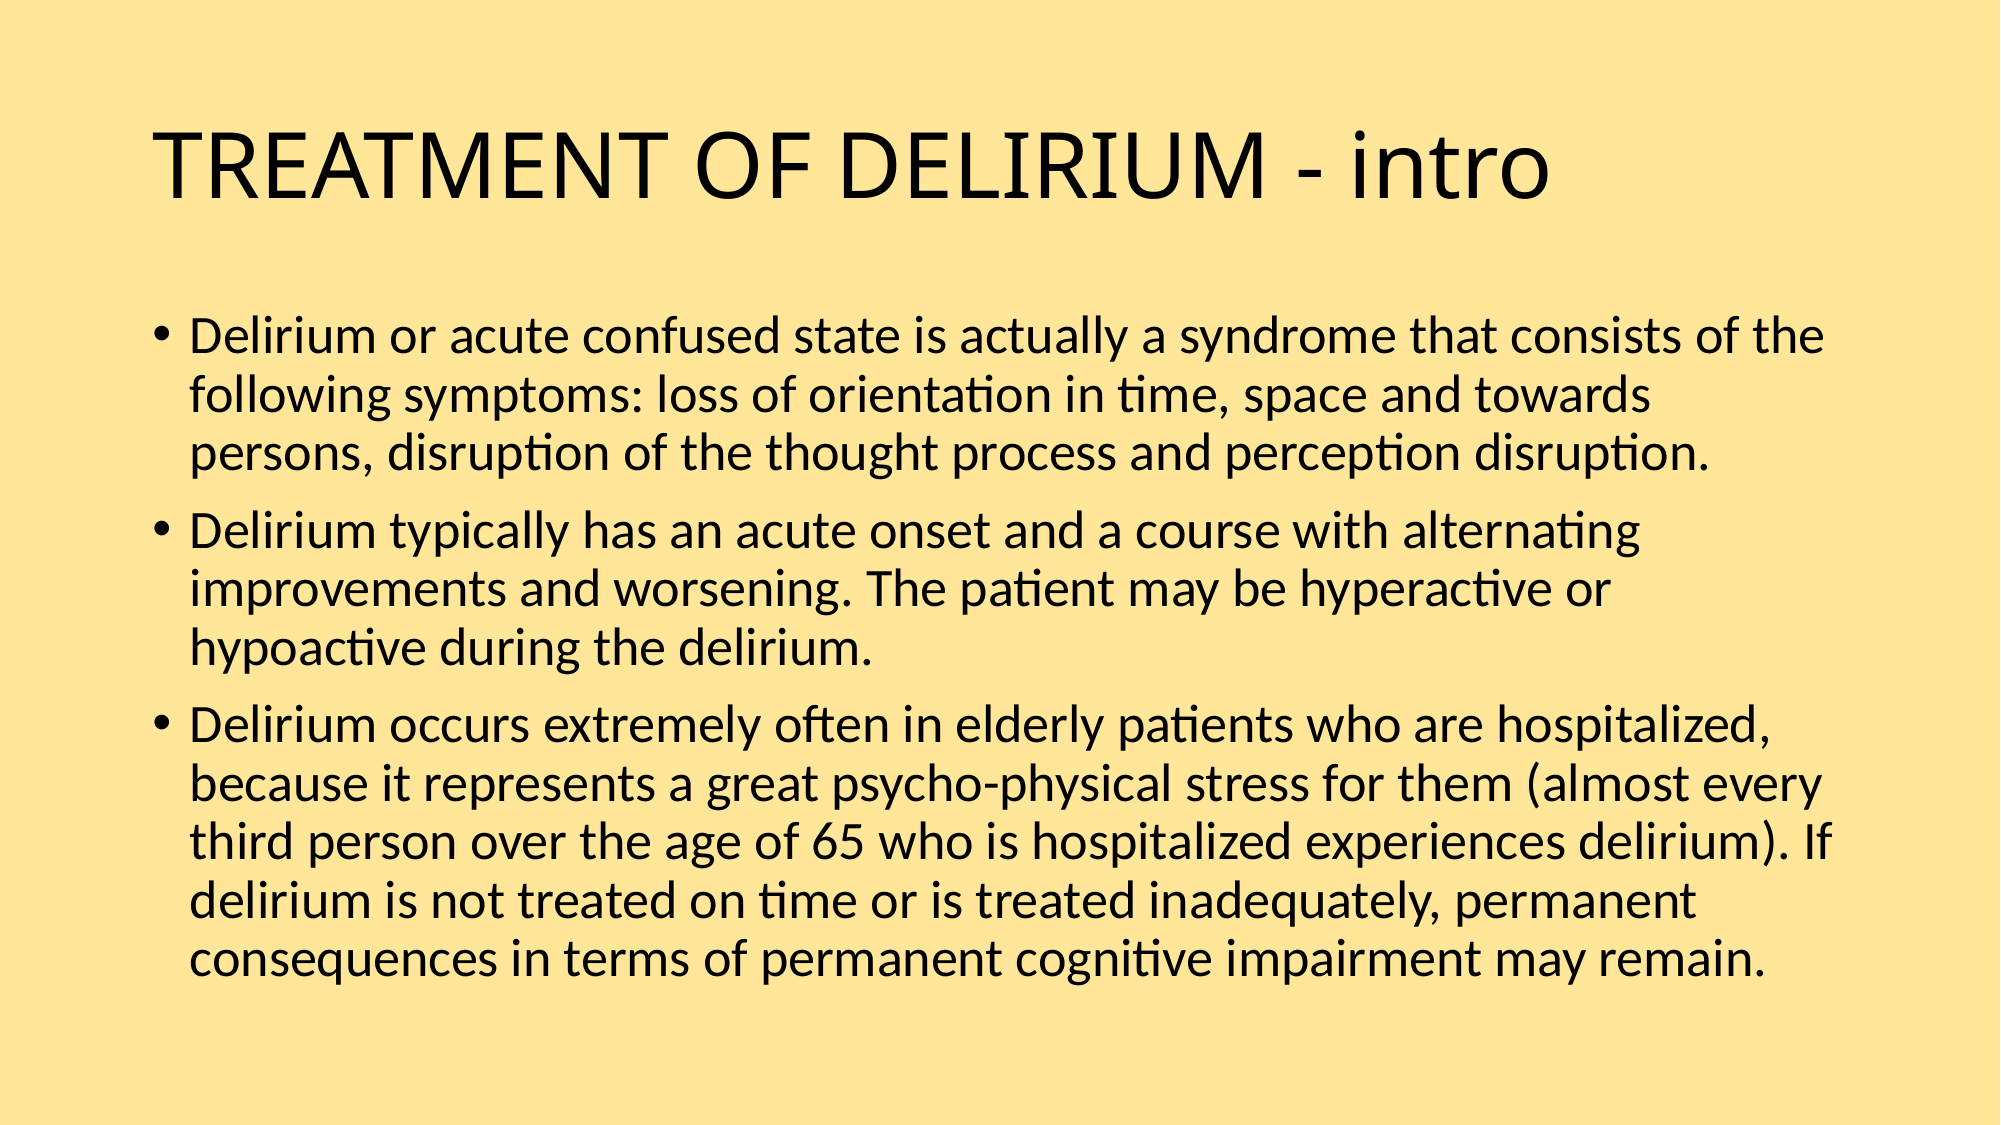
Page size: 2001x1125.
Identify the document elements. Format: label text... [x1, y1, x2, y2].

list Delirium or acute confused state is actually a syndrome that consists of the following symptoms: loss of orientation in time, space and towards persons, disruption of the thought process and perception disruption. Delirium typically has an acute onset and a course with alternating improvements and worsening. The patient may be hyperactive or hypoactive during the delirium. Delirium occurs extremely often in elderly patients who are hospitalized, because it represents a great psycho-physical stress for them (almost every third person over the age of 65 who is hospitalized experiences delirium). If delirium is not treated on time or is treated inadequately, permanent consequences in terms of permanent cognitive impairment may remain. [137, 299, 1863, 1014]
title TREATMENT OF DELIRIUM - intro [137, 59, 1863, 278]
